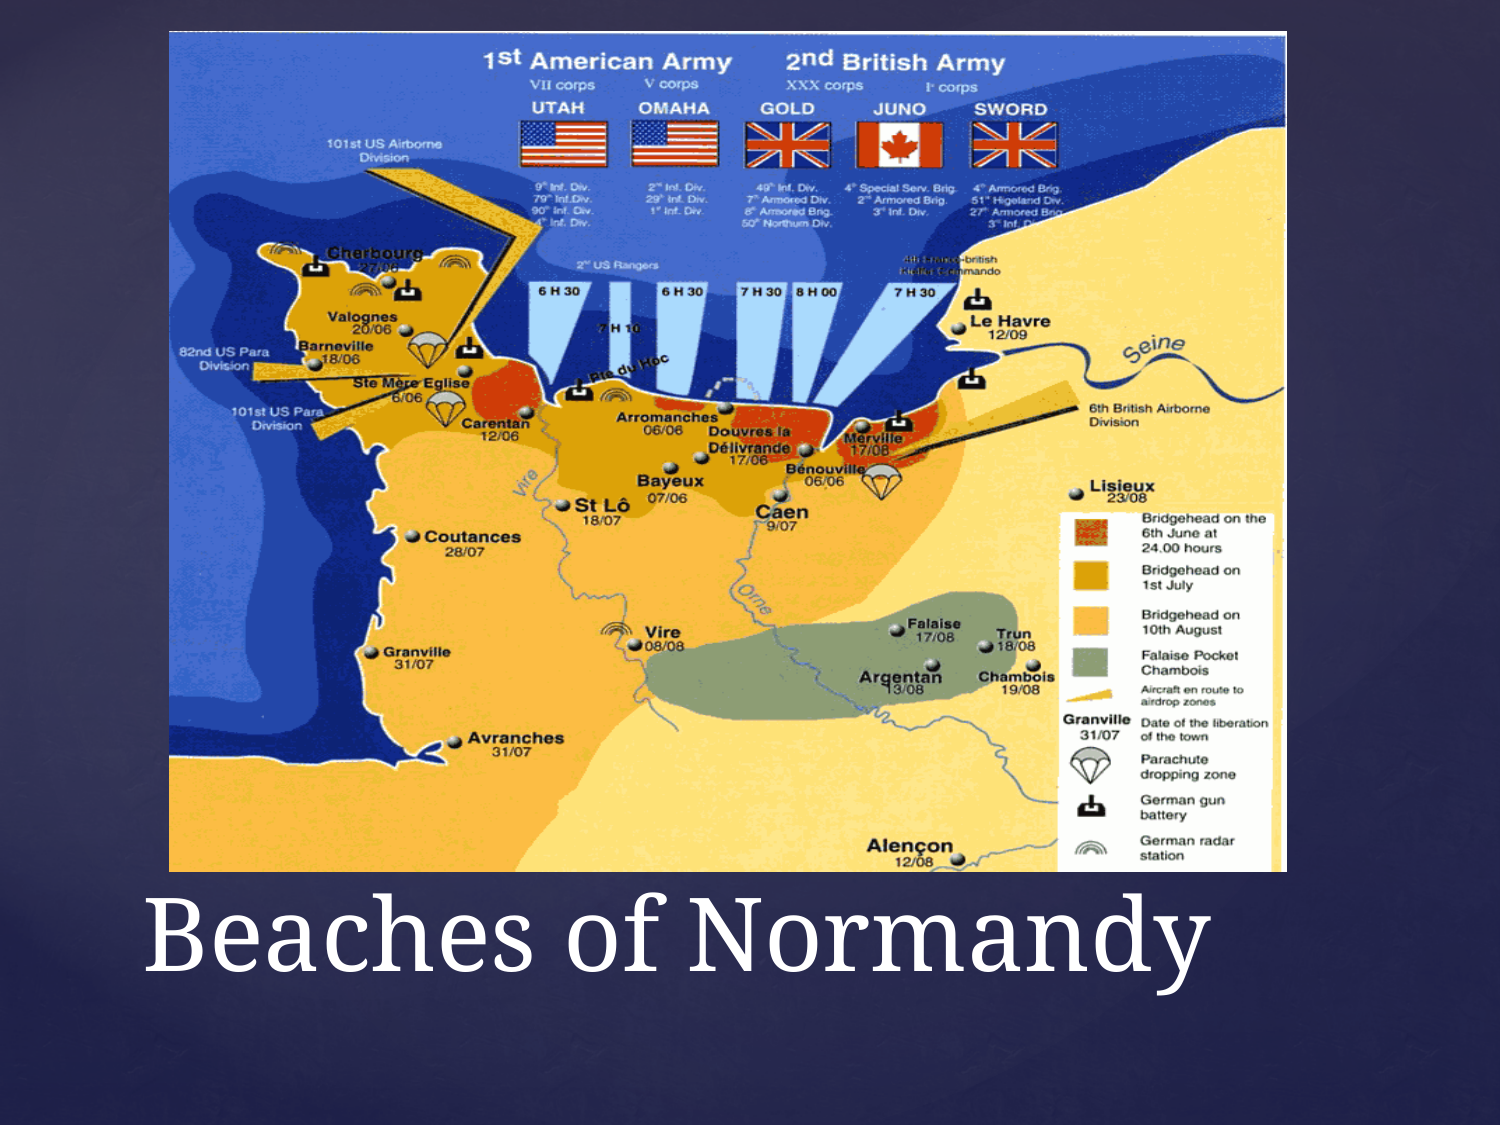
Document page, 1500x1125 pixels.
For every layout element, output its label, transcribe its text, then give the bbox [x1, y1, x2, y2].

title Beaches of Beaches of Normandy [127, 872, 1365, 1000]
picture [168, 30, 1288, 873]
